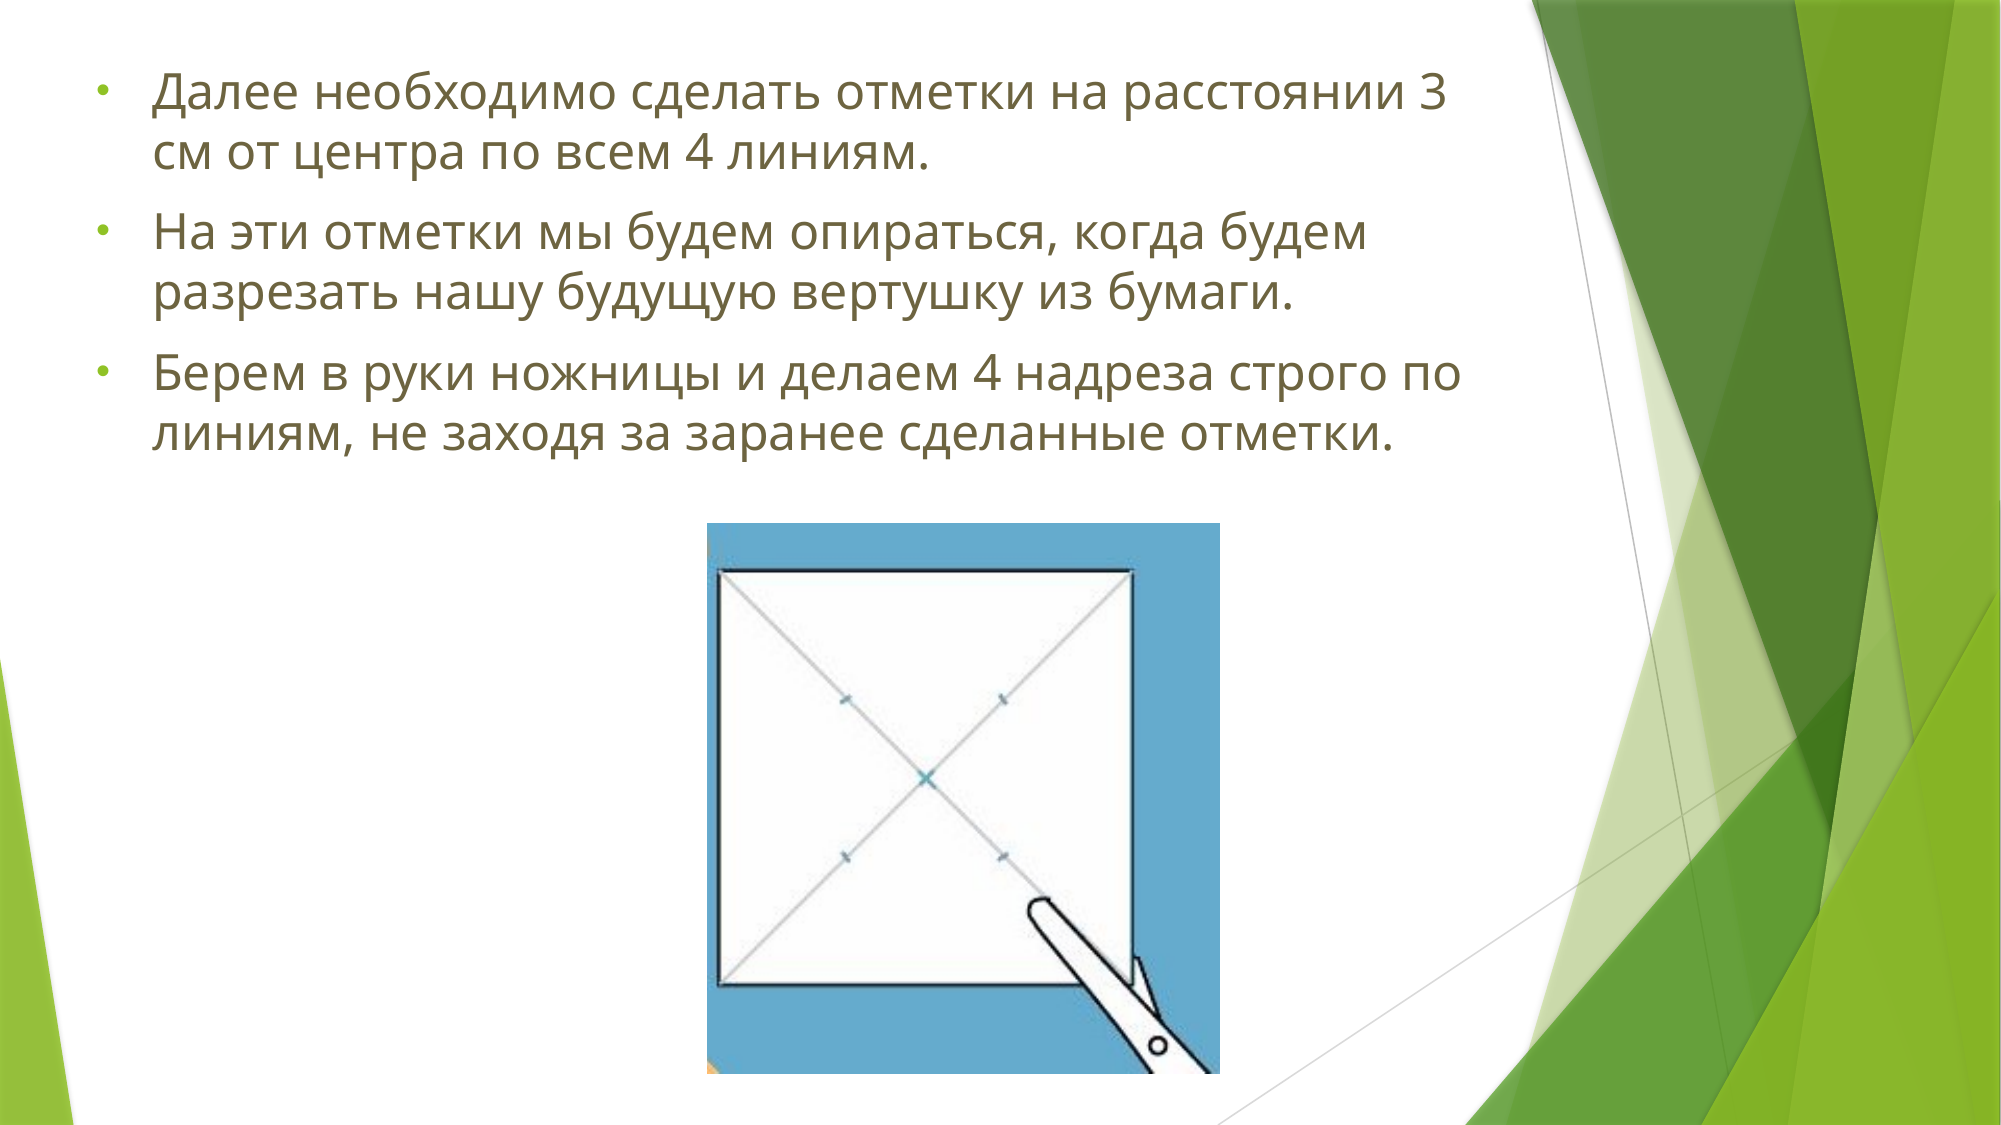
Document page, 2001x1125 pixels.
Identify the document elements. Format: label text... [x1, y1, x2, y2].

picture [706, 522, 1220, 1074]
list Далее необходимо сделать отметки на расстоянии 3 см от центра по всем 4 линиям. На эти отметки мы будем опираться, когда будем разрезать нашу будущую вертушку из бумаги. Берем в руки ножницы и делаем 4 надреза строго по линиям, не заходя за заранее сделанные отметки. [81, 51, 1494, 644]
